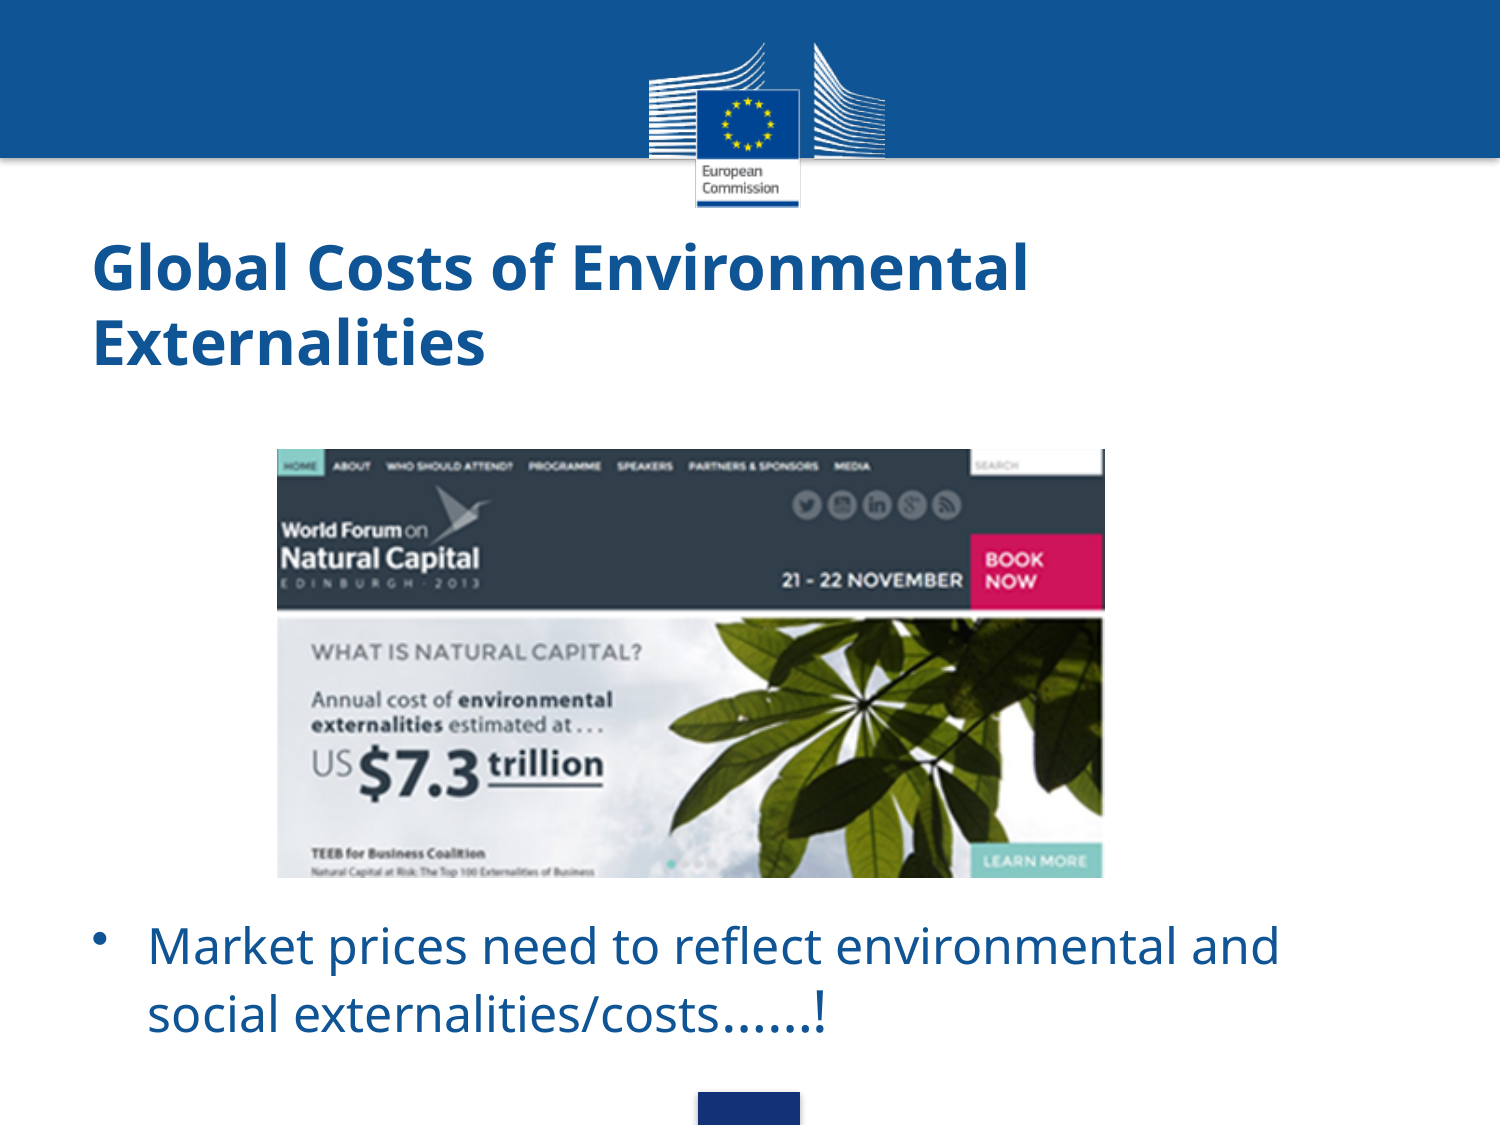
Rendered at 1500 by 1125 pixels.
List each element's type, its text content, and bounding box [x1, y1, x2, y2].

title Global Costs of Environmental Externalities [76, 208, 1427, 398]
text_box Market prices need to reflect environmental and social externalities/costs……! [76, 553, 1365, 1071]
picture [649, 42, 885, 208]
picture [277, 449, 1105, 879]
